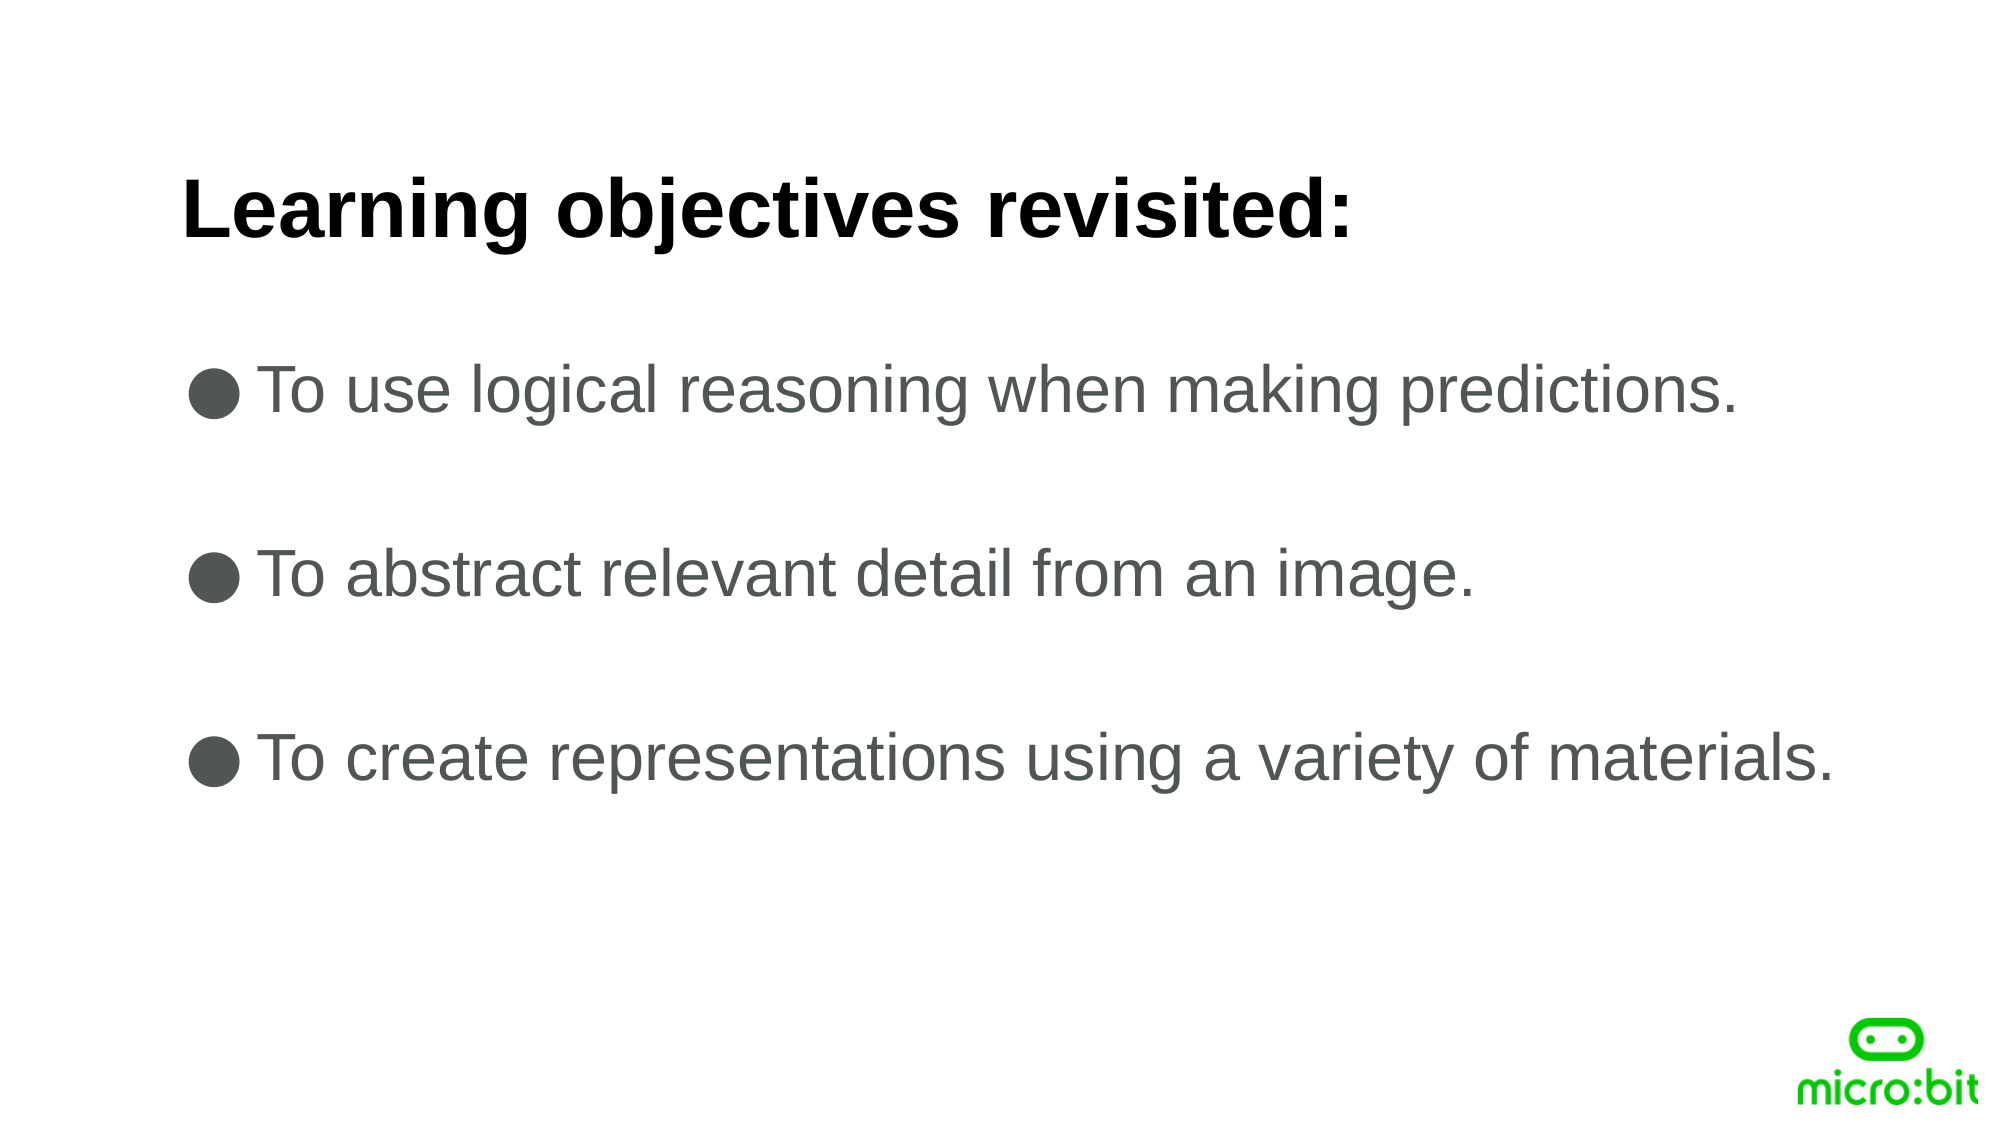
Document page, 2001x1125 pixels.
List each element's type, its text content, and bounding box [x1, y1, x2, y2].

text_box Learning objectives revisited: To use logical reasoning when making predictions. To abstract relevant detail from an image. To create representations using a variety of materials. [166, 60, 1918, 884]
picture [1797, 1017, 1978, 1106]
